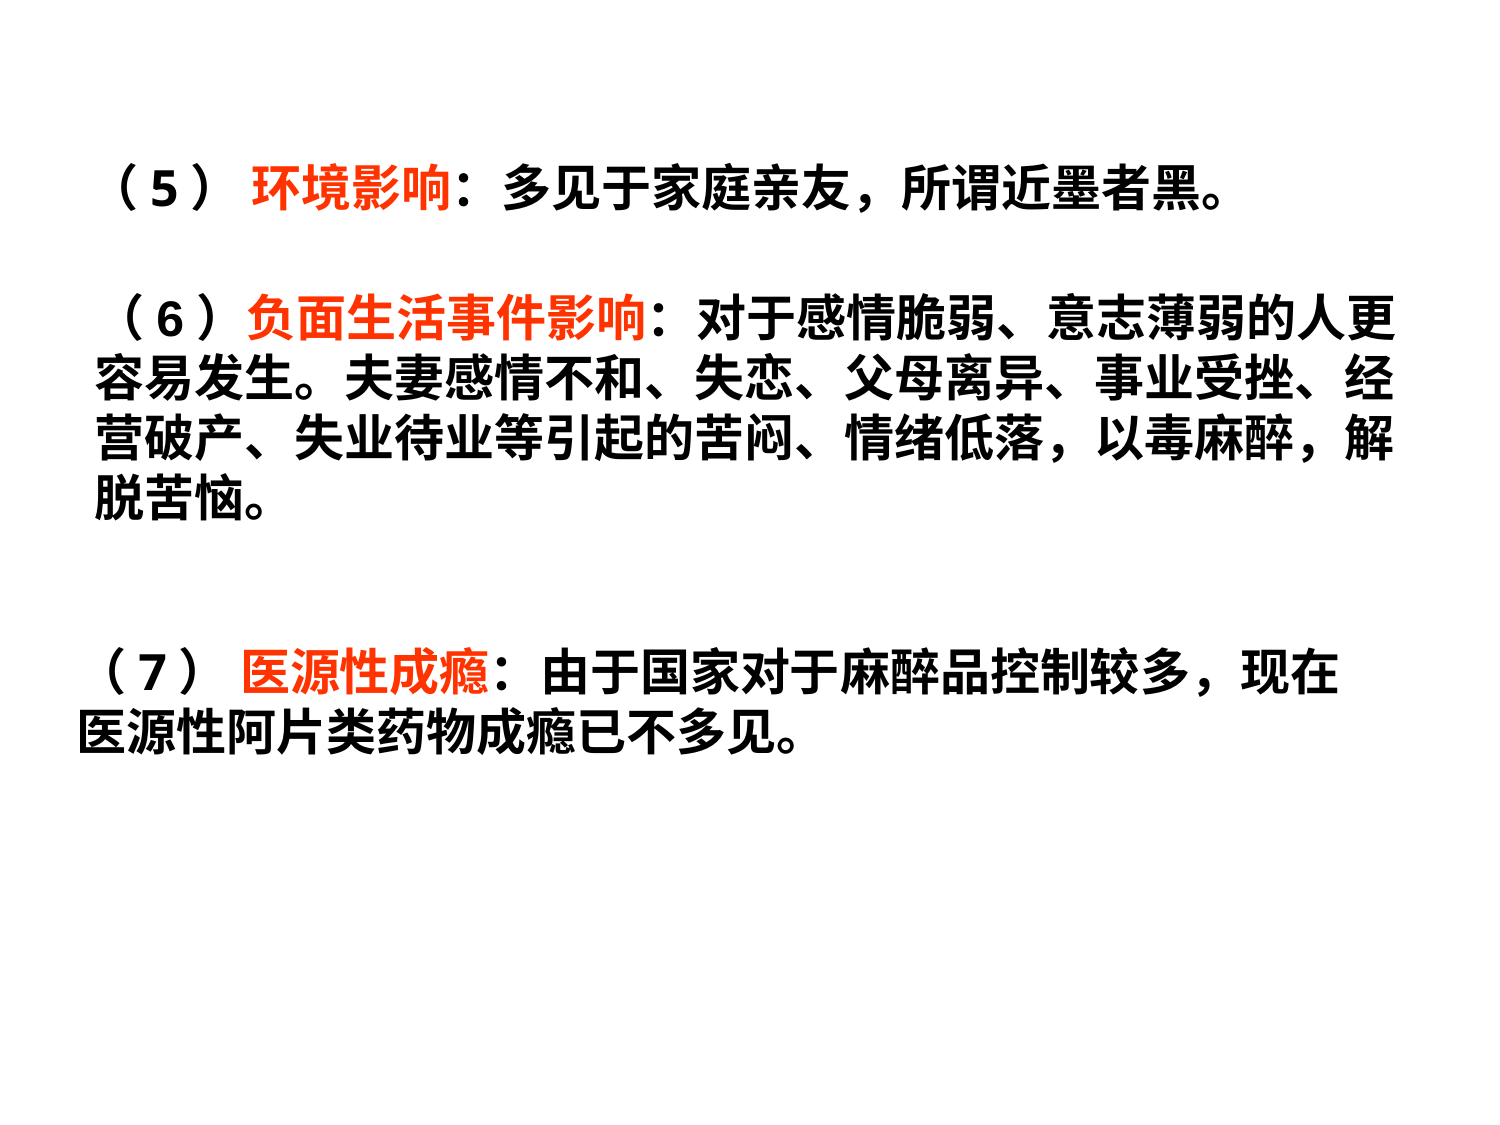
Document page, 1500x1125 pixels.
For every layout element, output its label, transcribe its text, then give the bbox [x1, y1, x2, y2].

text_box （7） 医源性成瘾：由于国家对于麻醉品控制较多，现在 医源性阿片类药物成瘾已不多见。 [61, 633, 1355, 769]
text_box （5） 环境影响：多见于家庭亲友，所谓近墨者黑。 [73, 149, 1267, 224]
text_box （6）负面生活事件影响：对于感情脆弱、意志薄弱的人更 容易发生。夫妻感情不和、失恋、父母离异、事业受挫、经 营破产、失业待业等引起的苦闷、情绪低落，以毒麻醉，解 脱苦恼。 [79, 278, 1412, 534]
